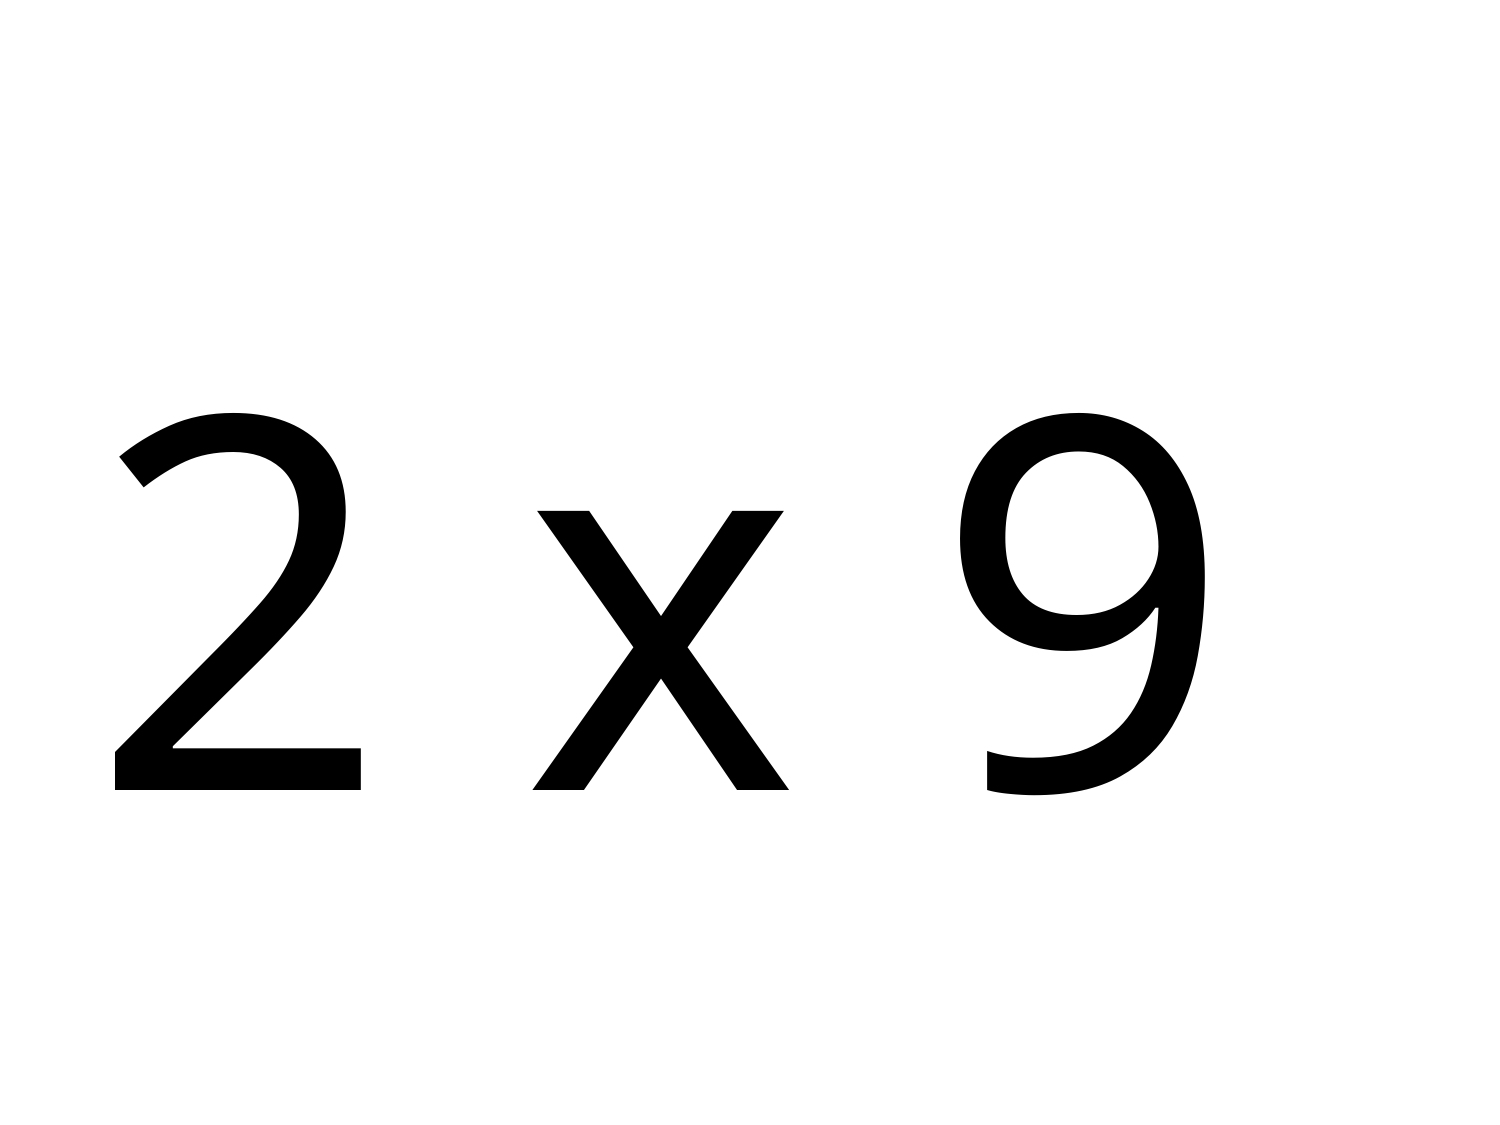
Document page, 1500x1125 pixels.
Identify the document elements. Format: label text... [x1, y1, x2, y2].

list 2 x 9 [75, 262, 1425, 1005]
